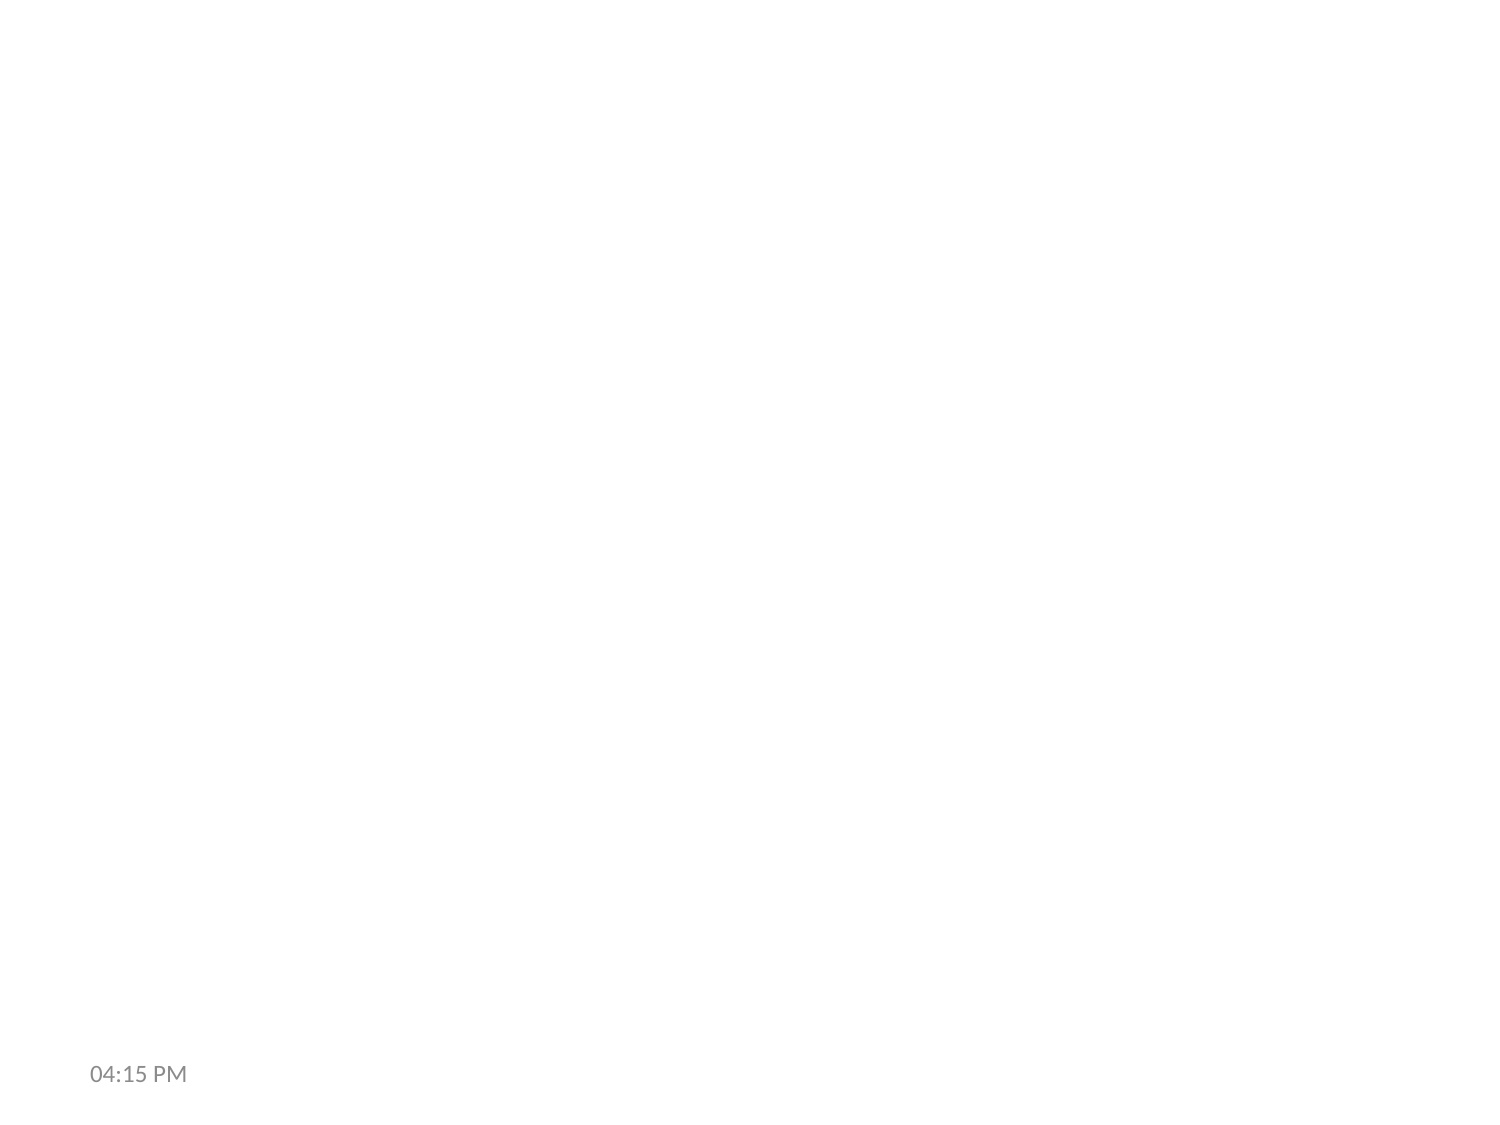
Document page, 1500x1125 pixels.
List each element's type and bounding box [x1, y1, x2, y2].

slide_number [75, 1042, 425, 1103]
